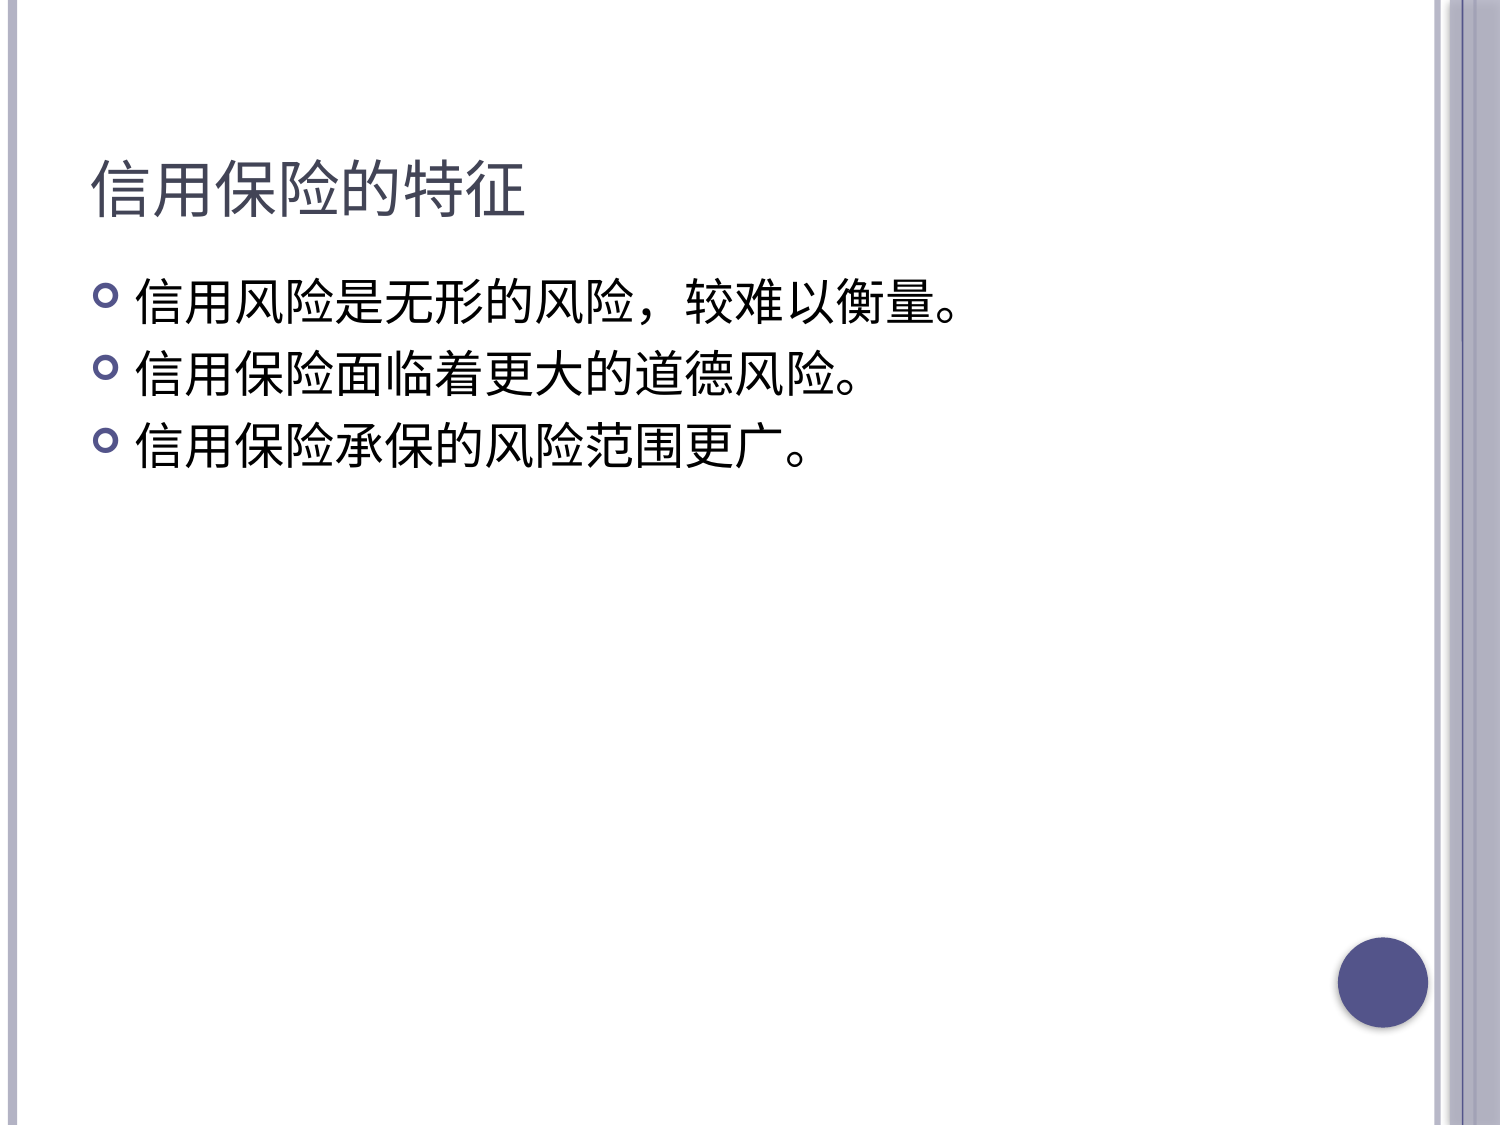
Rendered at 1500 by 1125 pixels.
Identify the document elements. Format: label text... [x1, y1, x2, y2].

title 信用保险的特征 [75, 45, 1300, 233]
list 信用风险是无形的风险，较难以衡量。 信用保险面临着更大的道德风险。 信用保险承保的风险范围更广。 [74, 262, 1301, 1063]
